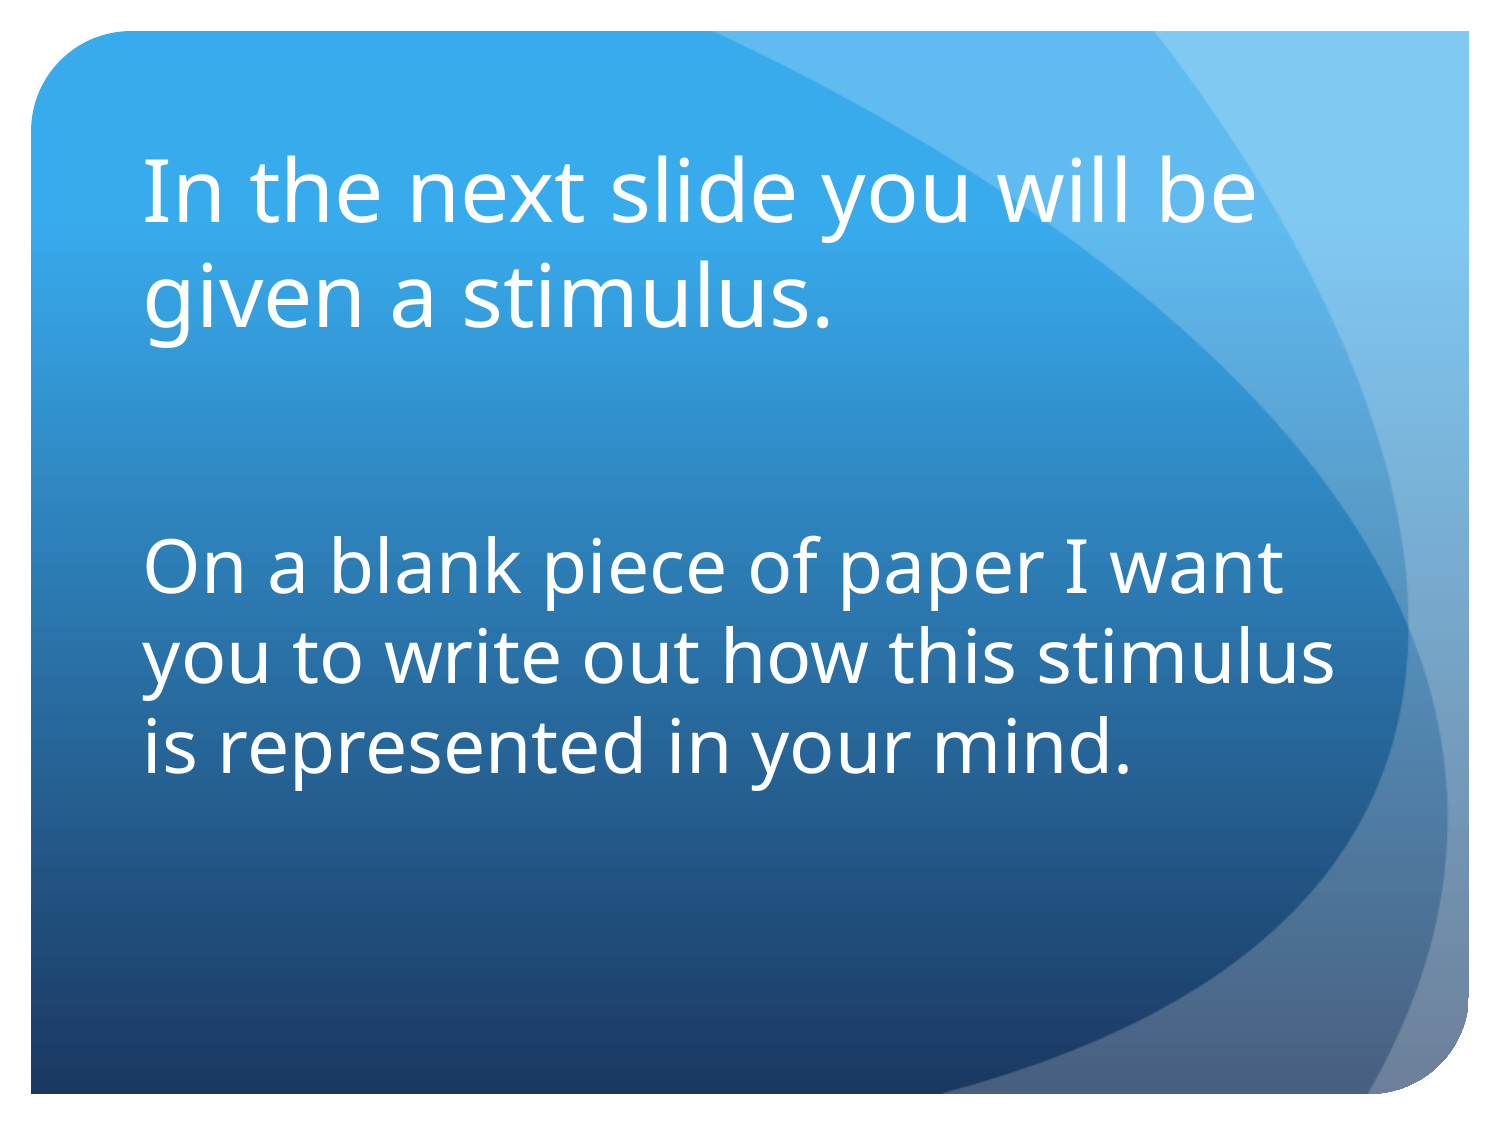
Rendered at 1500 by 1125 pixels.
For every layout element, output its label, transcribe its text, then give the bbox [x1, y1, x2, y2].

list In the next slide you will be given a stimulus. On a blank piece of paper I want you to write out how this stimulus is represented in your mind. [127, 127, 1372, 991]
picture [24, 30, 1473, 1094]
